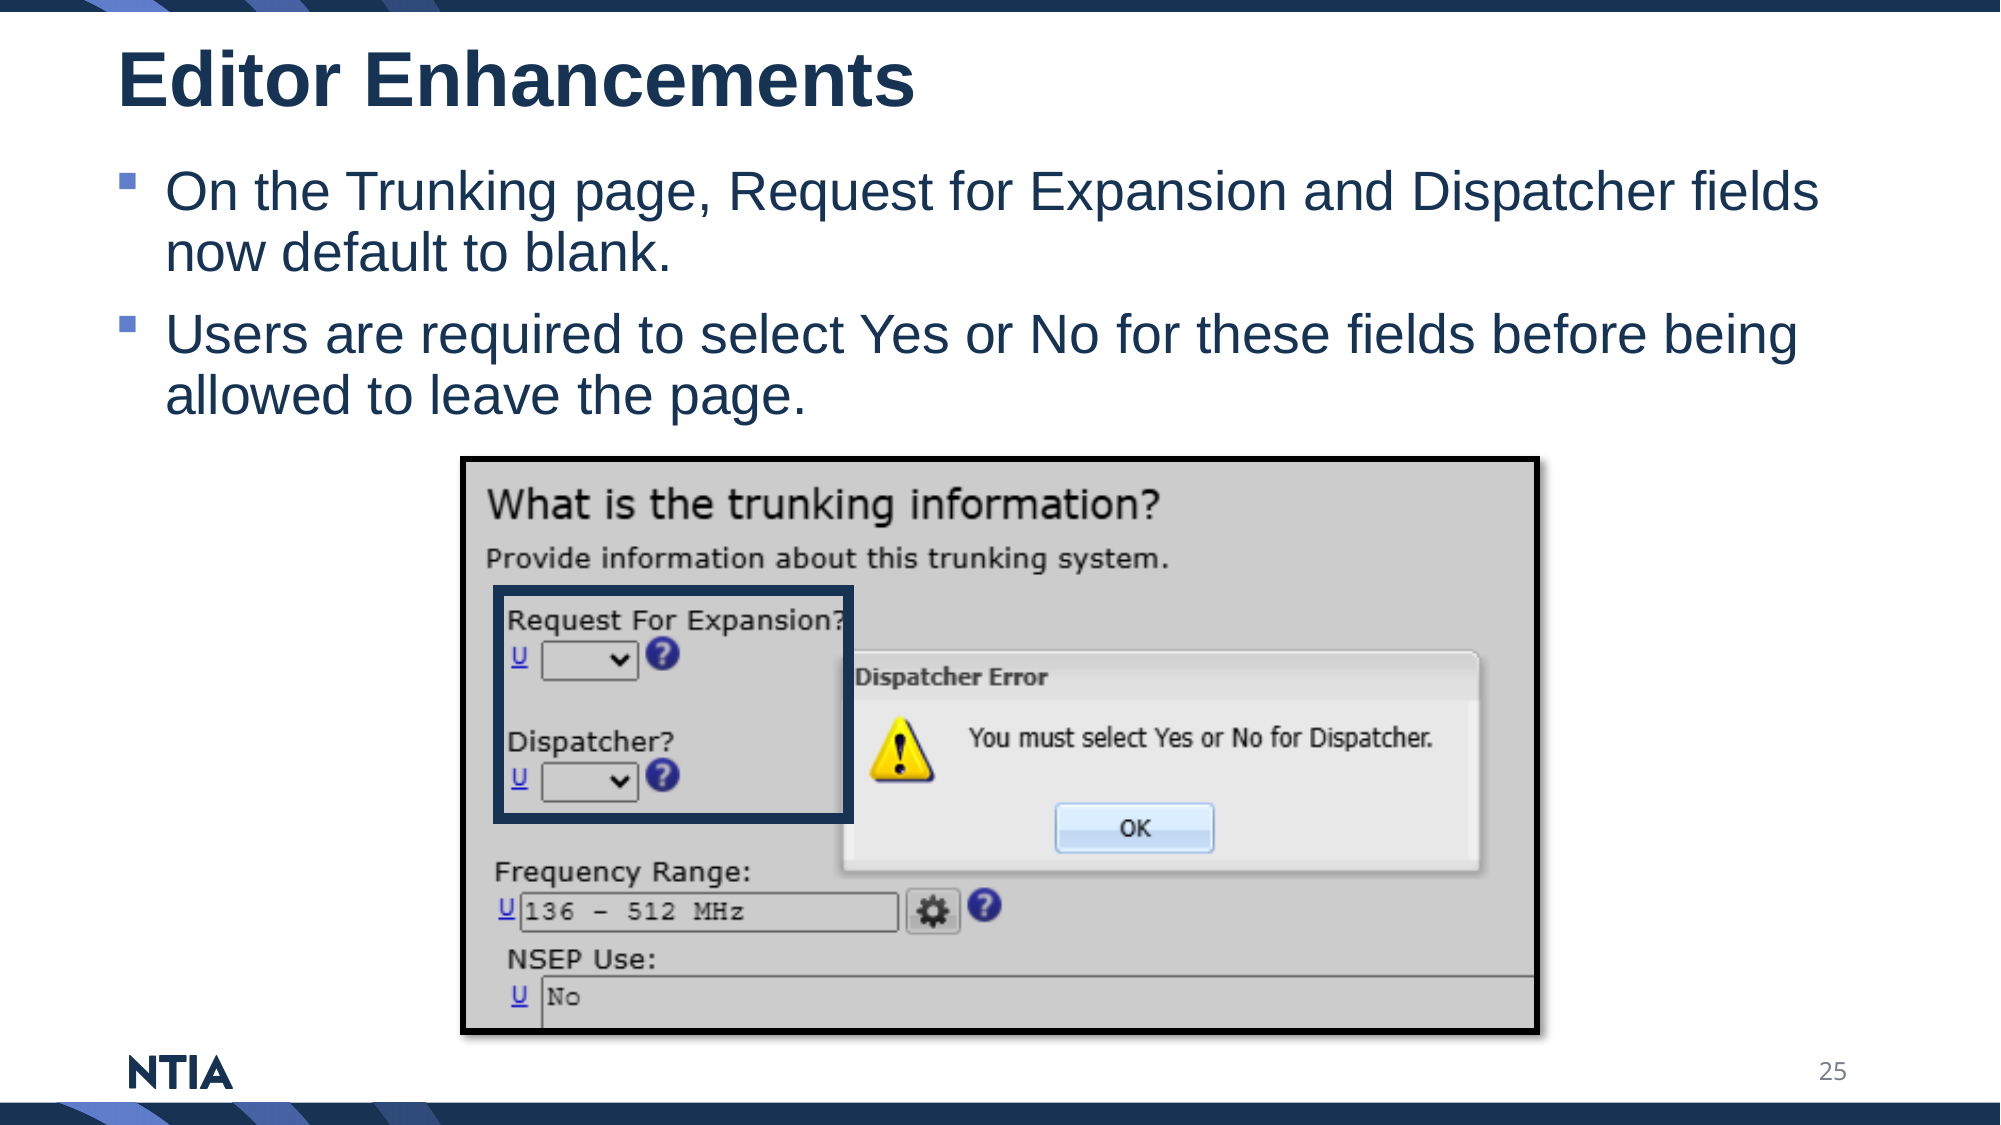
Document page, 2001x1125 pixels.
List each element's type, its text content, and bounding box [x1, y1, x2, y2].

picture [129, 1055, 233, 1089]
picture [465, 461, 1535, 1029]
title Editor Enhancements [99, 14, 938, 139]
list On the Trunking page, Request for Expansion and Dispatcher fields now default to blank. Users are required to select Yes or No for these fields before being allowed to leave the page. [99, 152, 1879, 1029]
picture [0, 0, 471, 12]
slide_number 25 [1412, 1042, 1863, 1103]
picture [0, 1102, 471, 1125]
